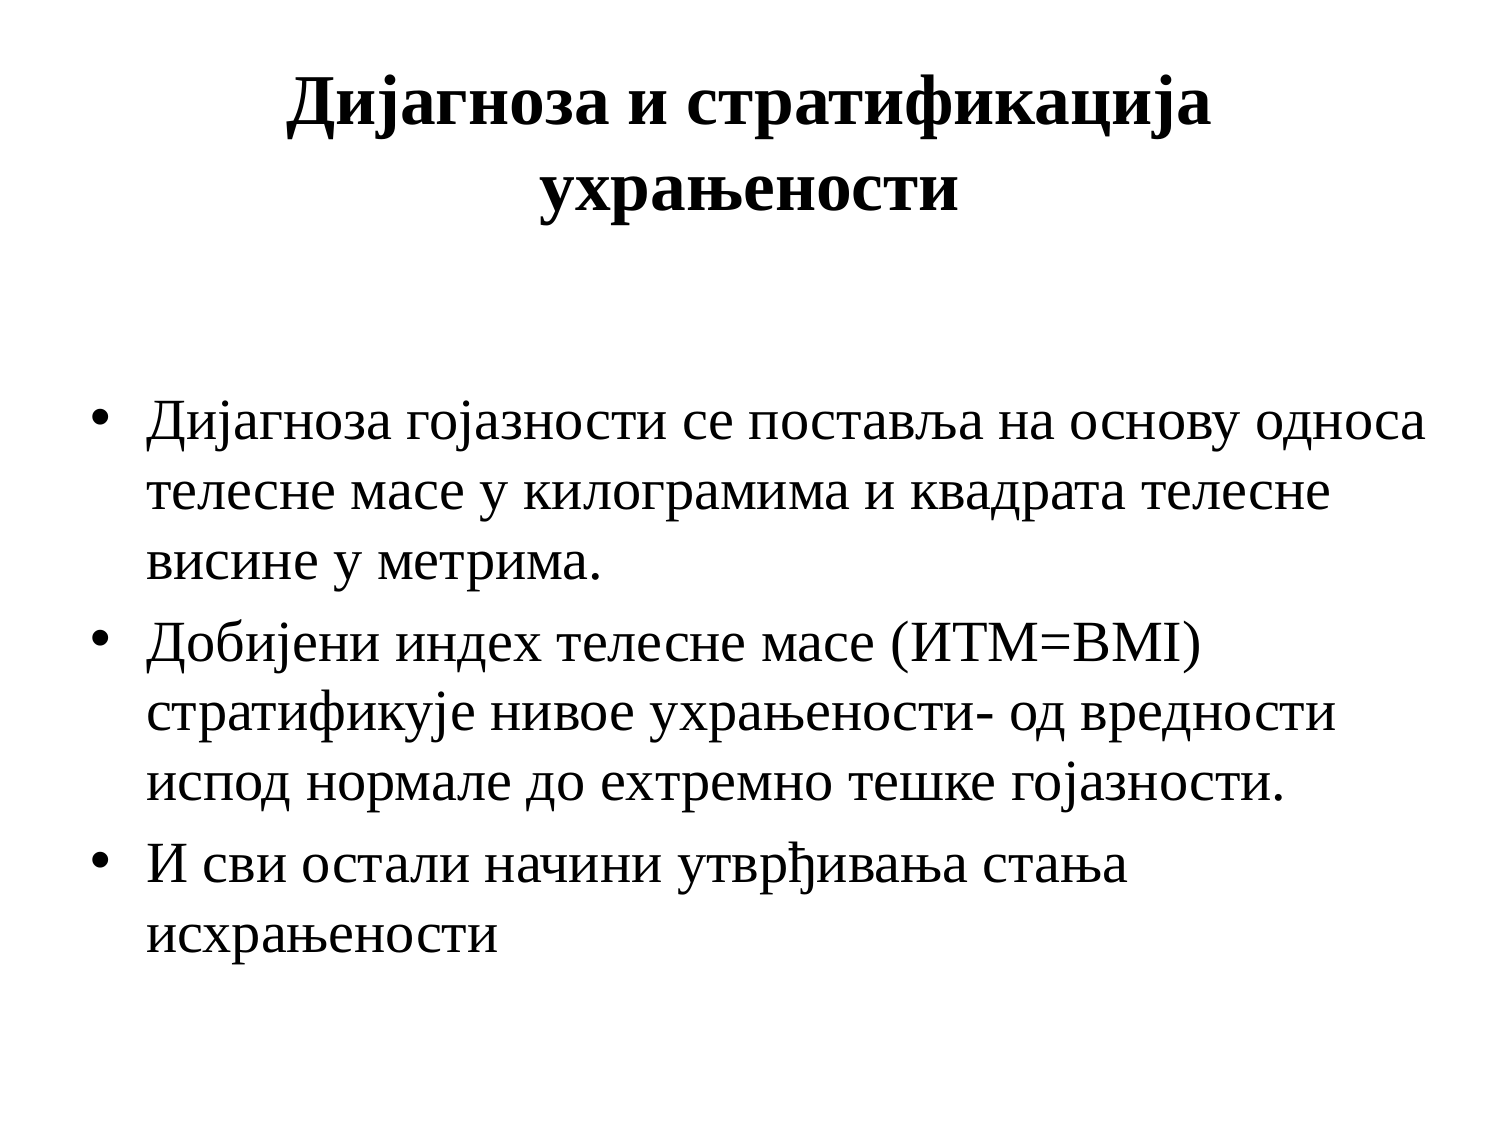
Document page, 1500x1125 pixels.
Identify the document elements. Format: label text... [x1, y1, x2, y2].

list Дијагноза гојазности се поставља на основу односа телесне масе у килограмима и квадрата телесне висине у метрима. Добијени индеx телесне масе (ИTM=BMI) стратификује нивое ухрањености- од вредности испод нормале до еxтремно тешке гојазности. И сви остали начини утврђивања стања исхрањености [75, 373, 1450, 1035]
title Дијагноза и стратификација ухрањености [75, 45, 1425, 233]
